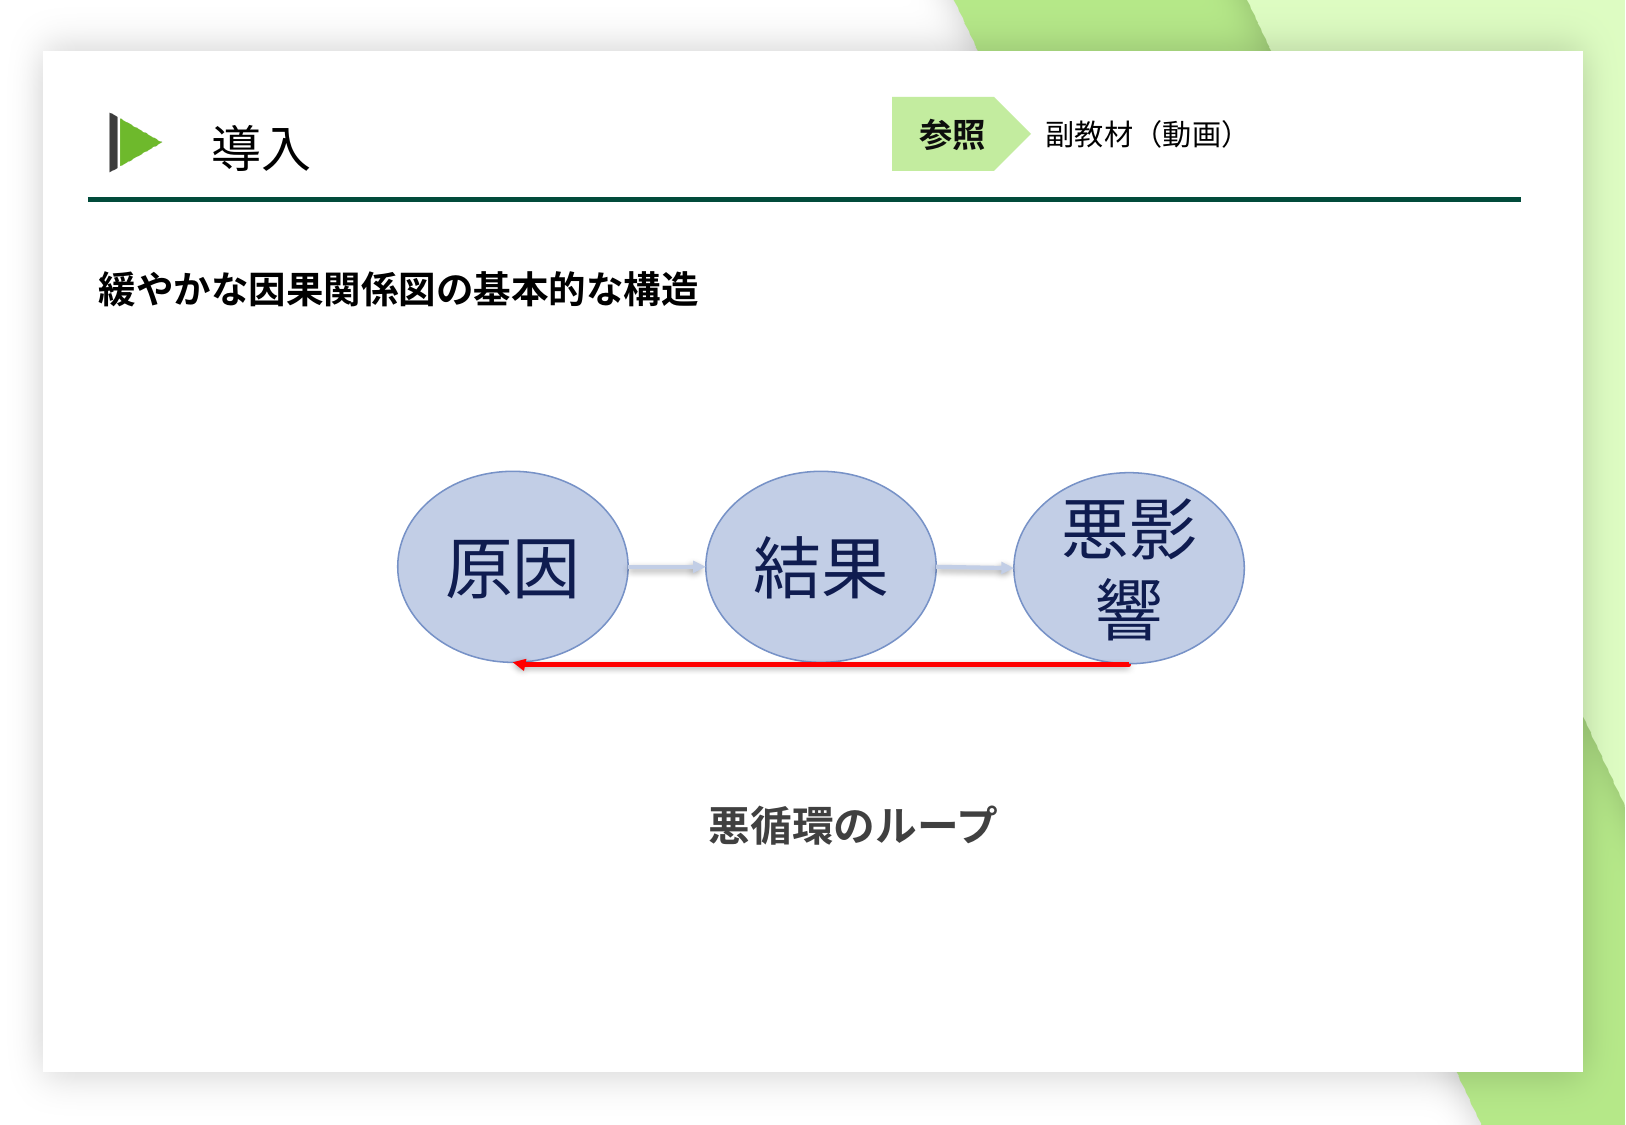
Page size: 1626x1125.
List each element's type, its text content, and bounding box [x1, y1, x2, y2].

list 副教材（動画） [1031, 96, 1517, 171]
picture [0, 0, 1625, 1125]
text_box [397, 471, 1245, 858]
text_box 緩やかな因果関係図の基本的な構造 [83, 258, 714, 319]
